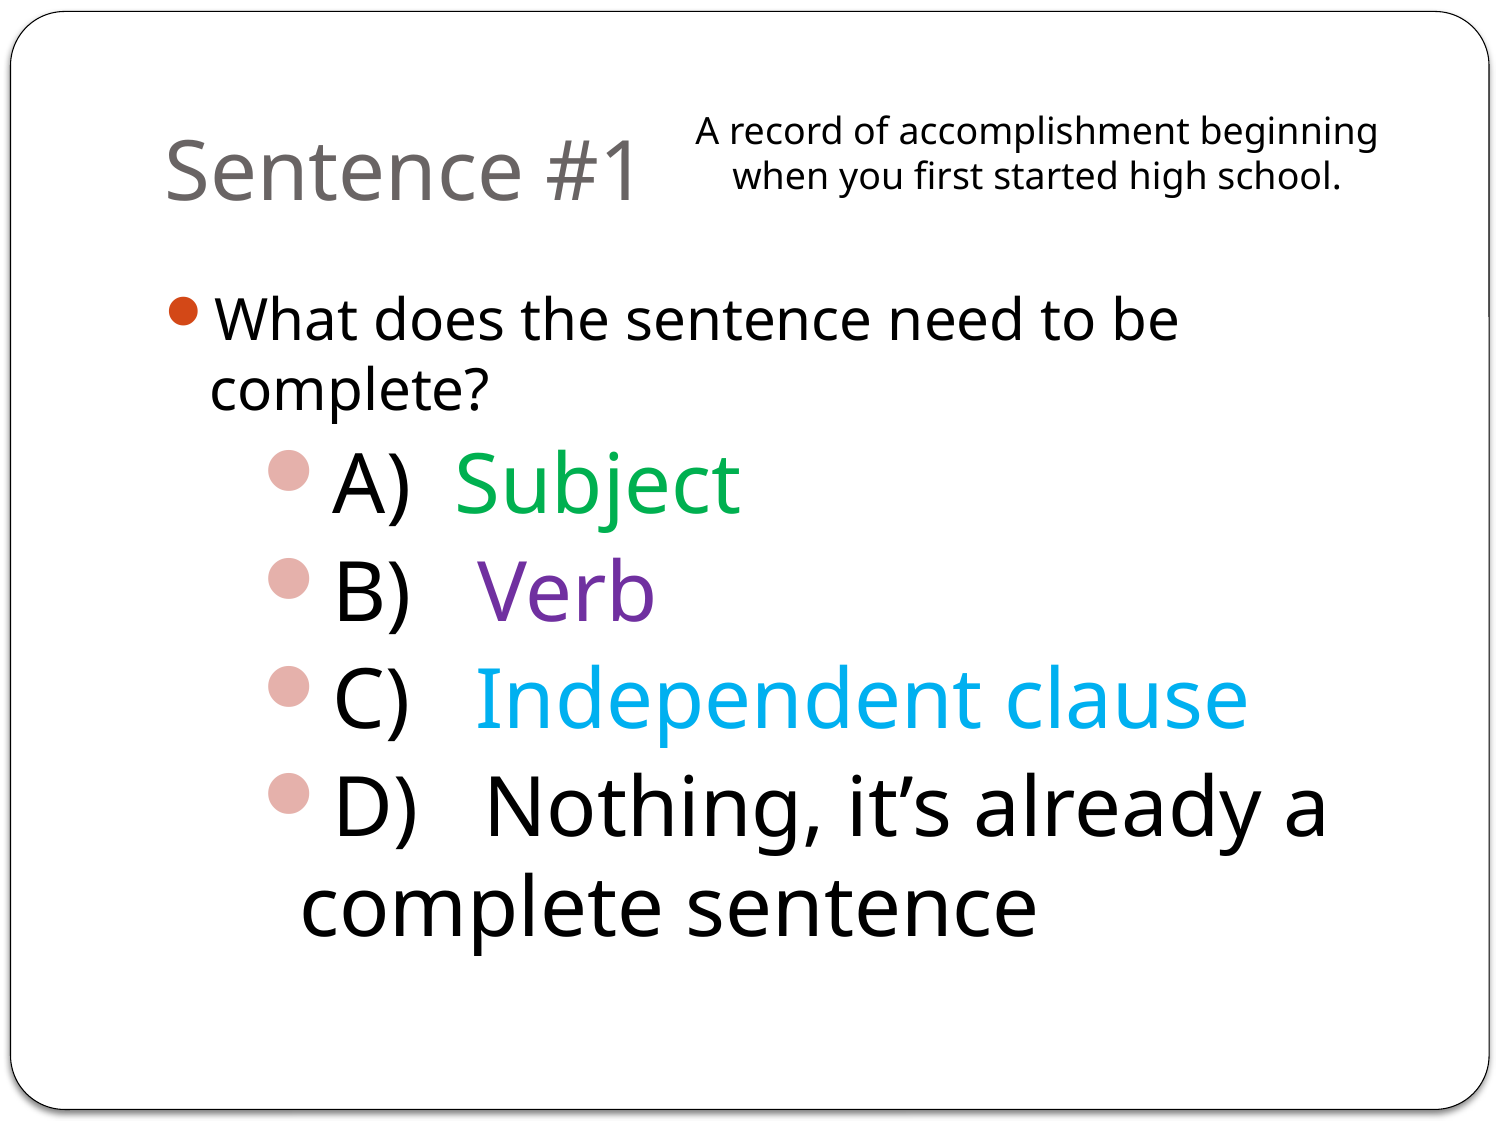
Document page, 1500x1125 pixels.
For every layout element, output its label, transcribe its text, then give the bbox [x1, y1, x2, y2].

list What does the sentence need to be complete? A) Subject B) Verb C) Independent clause D) Nothing, it’s already a complete sentence [150, 275, 1425, 1025]
title Sentence #1 [150, 45, 1425, 233]
text_box A record of accomplishment beginning when you first started high school. [662, 99, 1413, 205]
